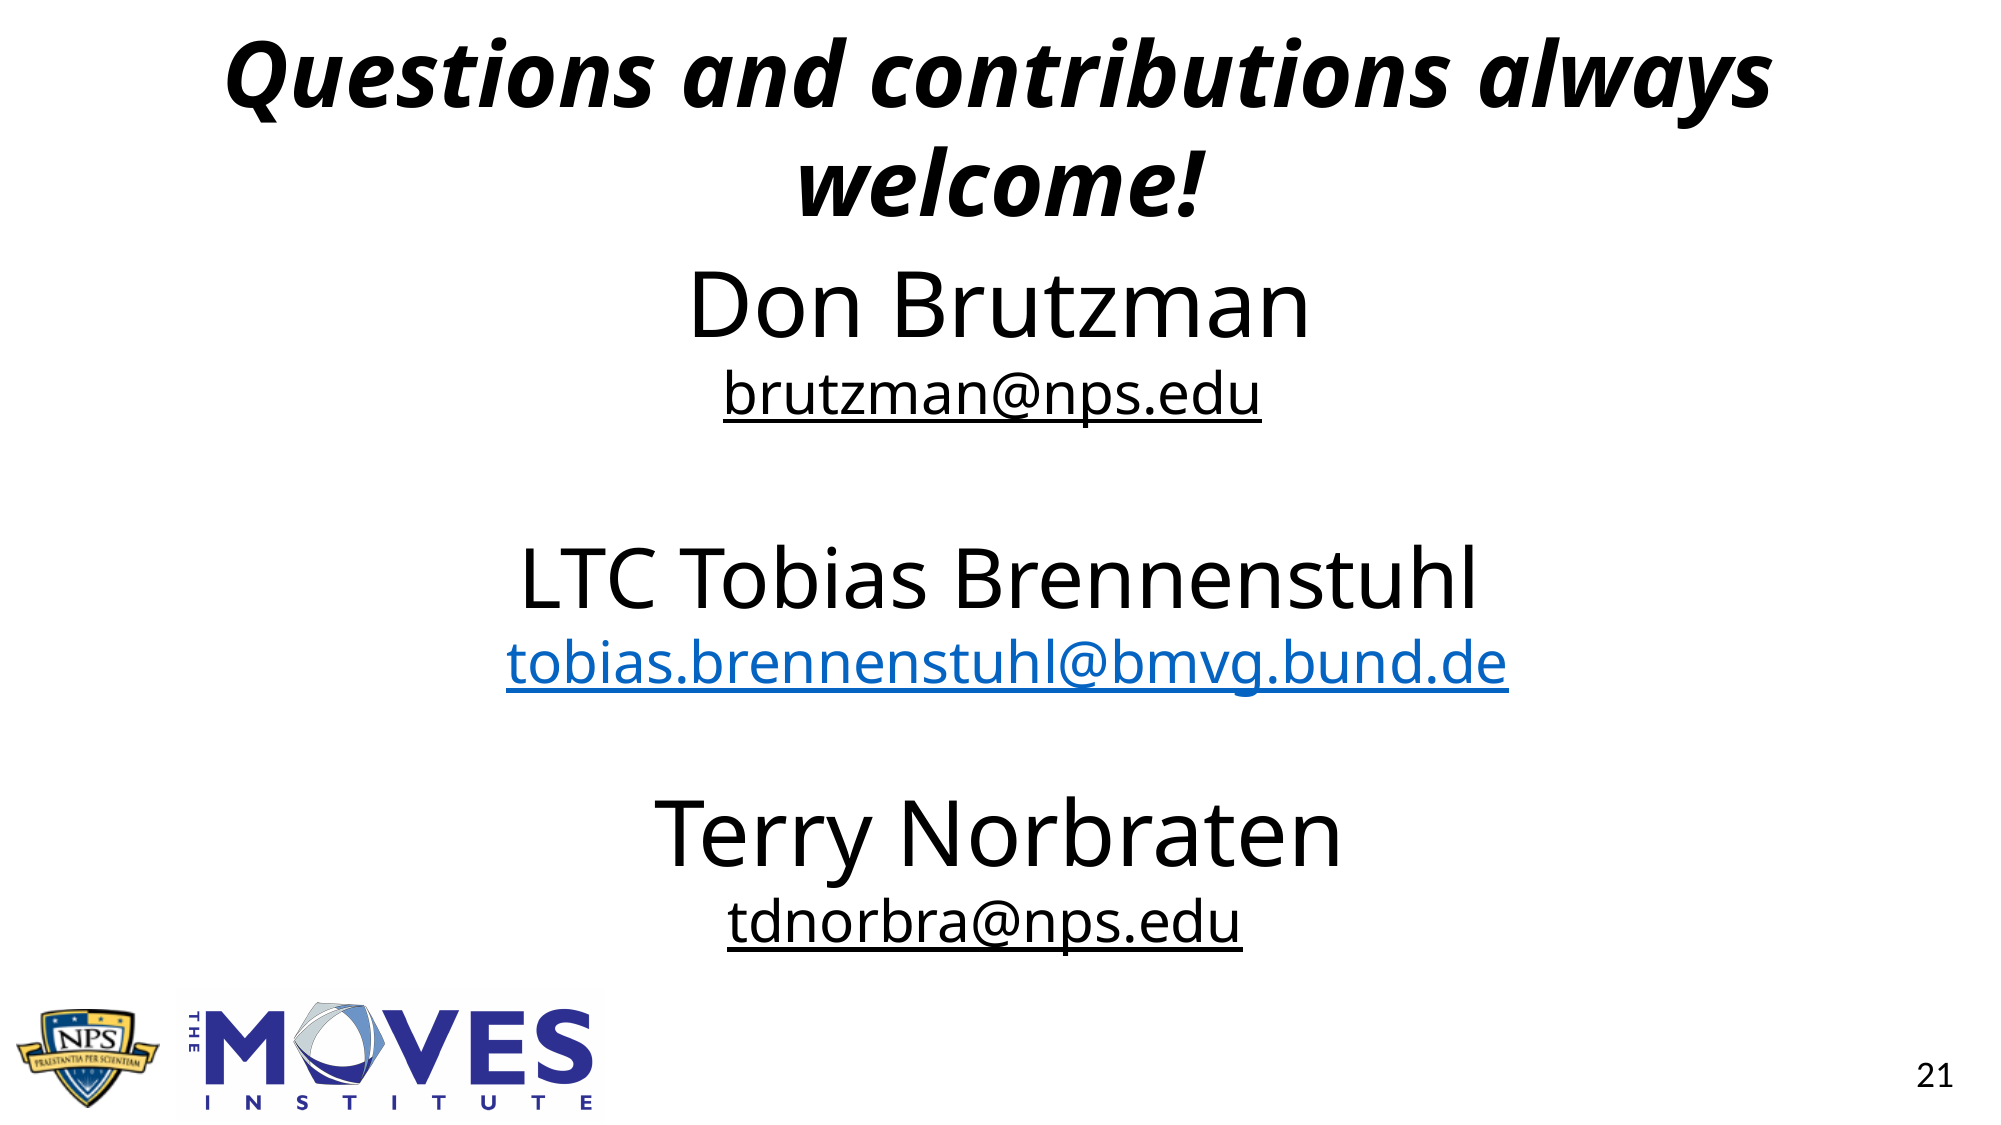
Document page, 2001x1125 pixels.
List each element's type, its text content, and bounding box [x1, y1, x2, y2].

text_box Questions and contributions always welcome! [22, 7, 1977, 243]
picture [176, 1042, 605, 1124]
text_box 21 [1888, 1042, 1969, 1105]
text_box Don Brutzman brutzman@nps.edu LTC Tobias Brennenstuhl tobias.brennenstuhl@bmvg.bund.de Terry Norbraten tdnorbra@nps.edu [0, 238, 2000, 1042]
picture [16, 1042, 160, 1108]
